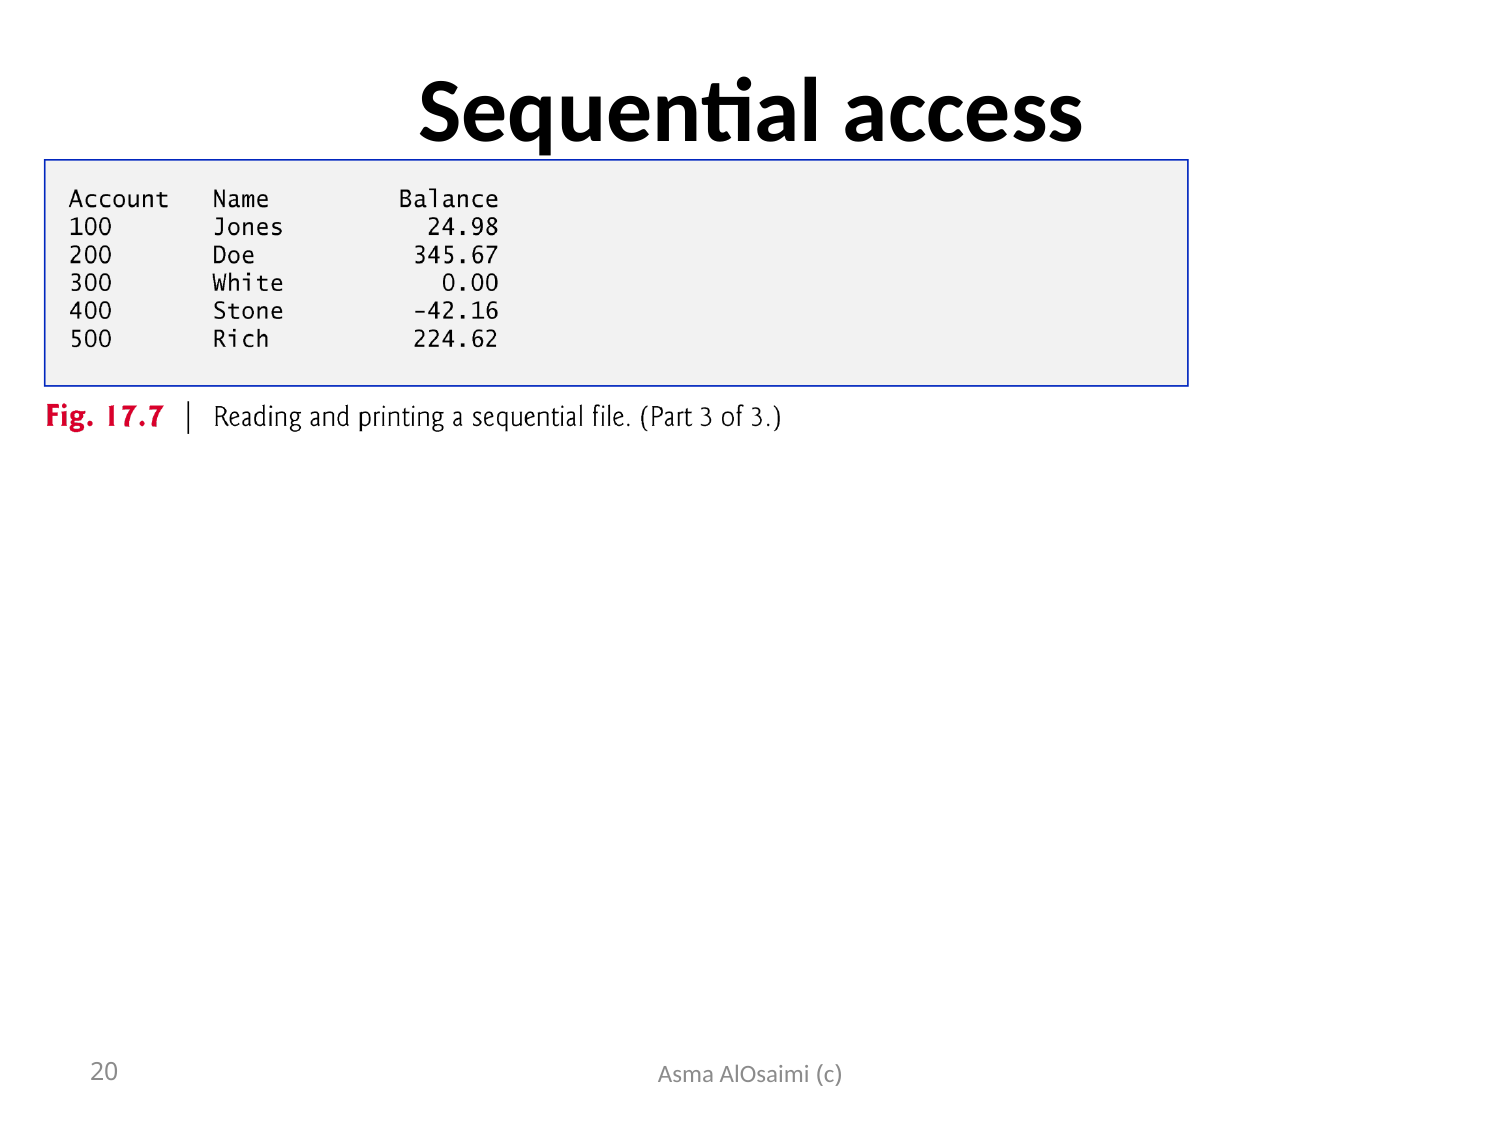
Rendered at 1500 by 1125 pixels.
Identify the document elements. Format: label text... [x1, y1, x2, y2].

text_box Sequential access [76, 42, 1427, 105]
picture [0, 106, 1500, 1018]
slide_number 20 [75, 1042, 425, 1103]
footer (c) Asma AlOsaimi [512, 1042, 988, 1103]
